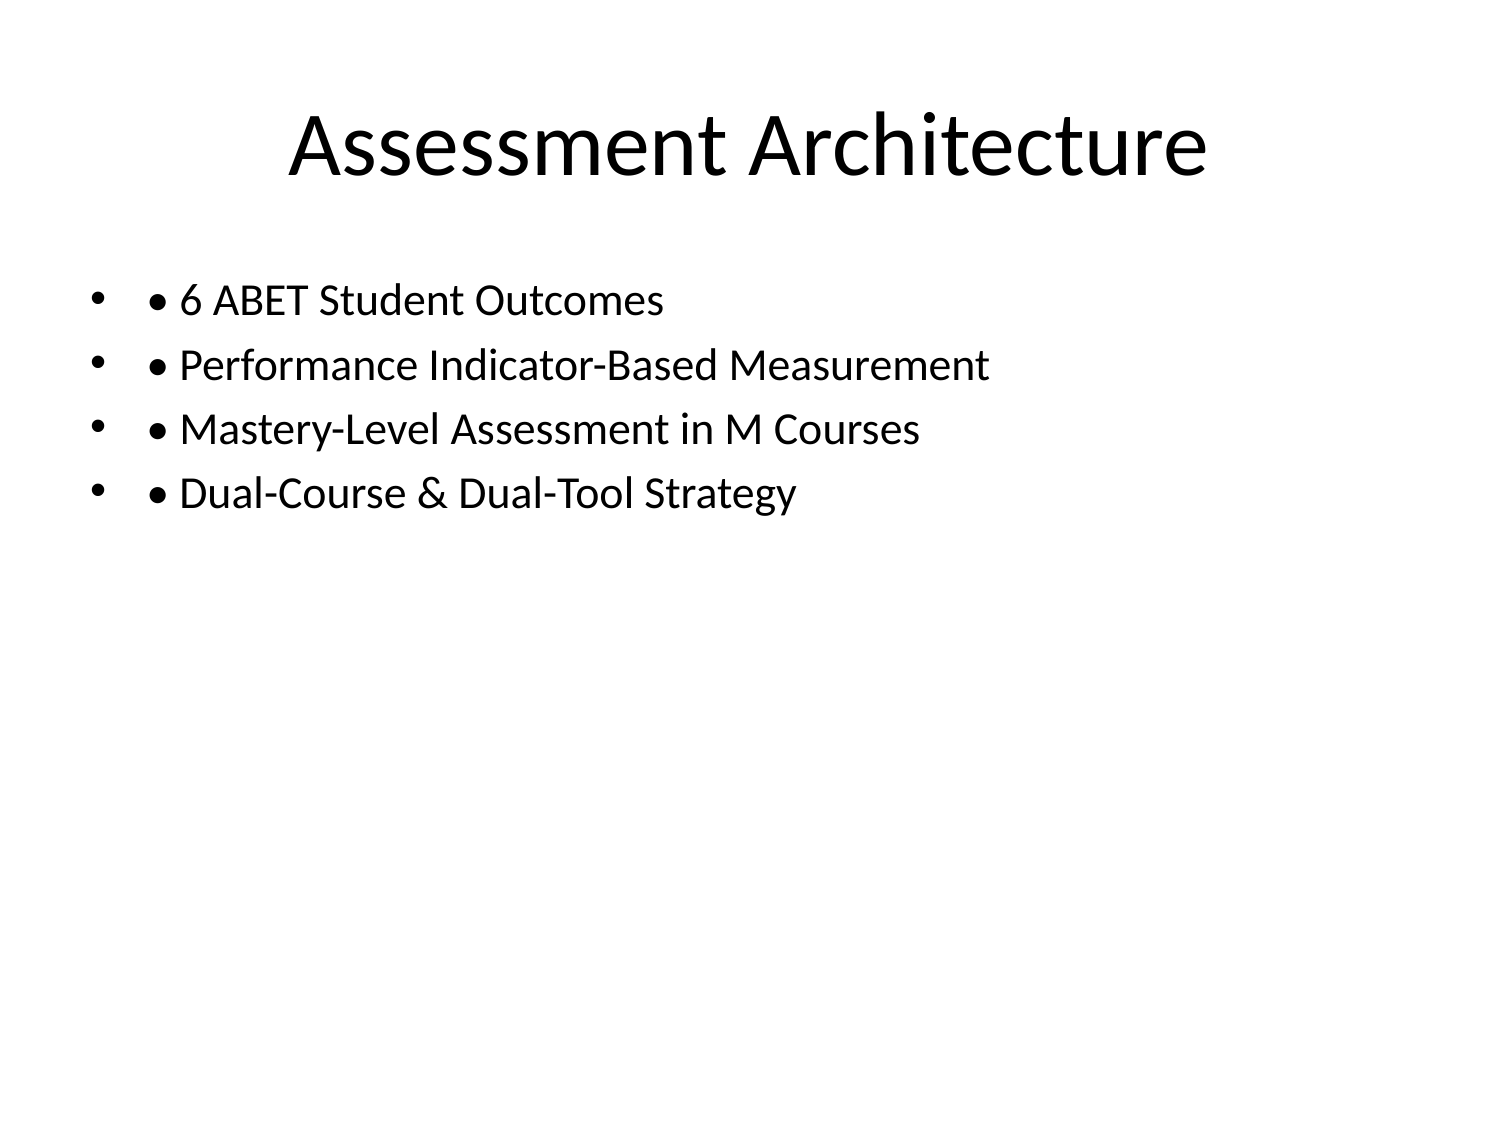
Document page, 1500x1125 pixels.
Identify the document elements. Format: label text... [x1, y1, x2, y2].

list • 6 ABET Student Outcomes • Performance Indicator-Based Measurement • Mastery-Level Assessment in M Courses • Dual-Course & Dual-Tool Strategy [75, 262, 1425, 1005]
title Assessment Architecture [75, 45, 1425, 233]
